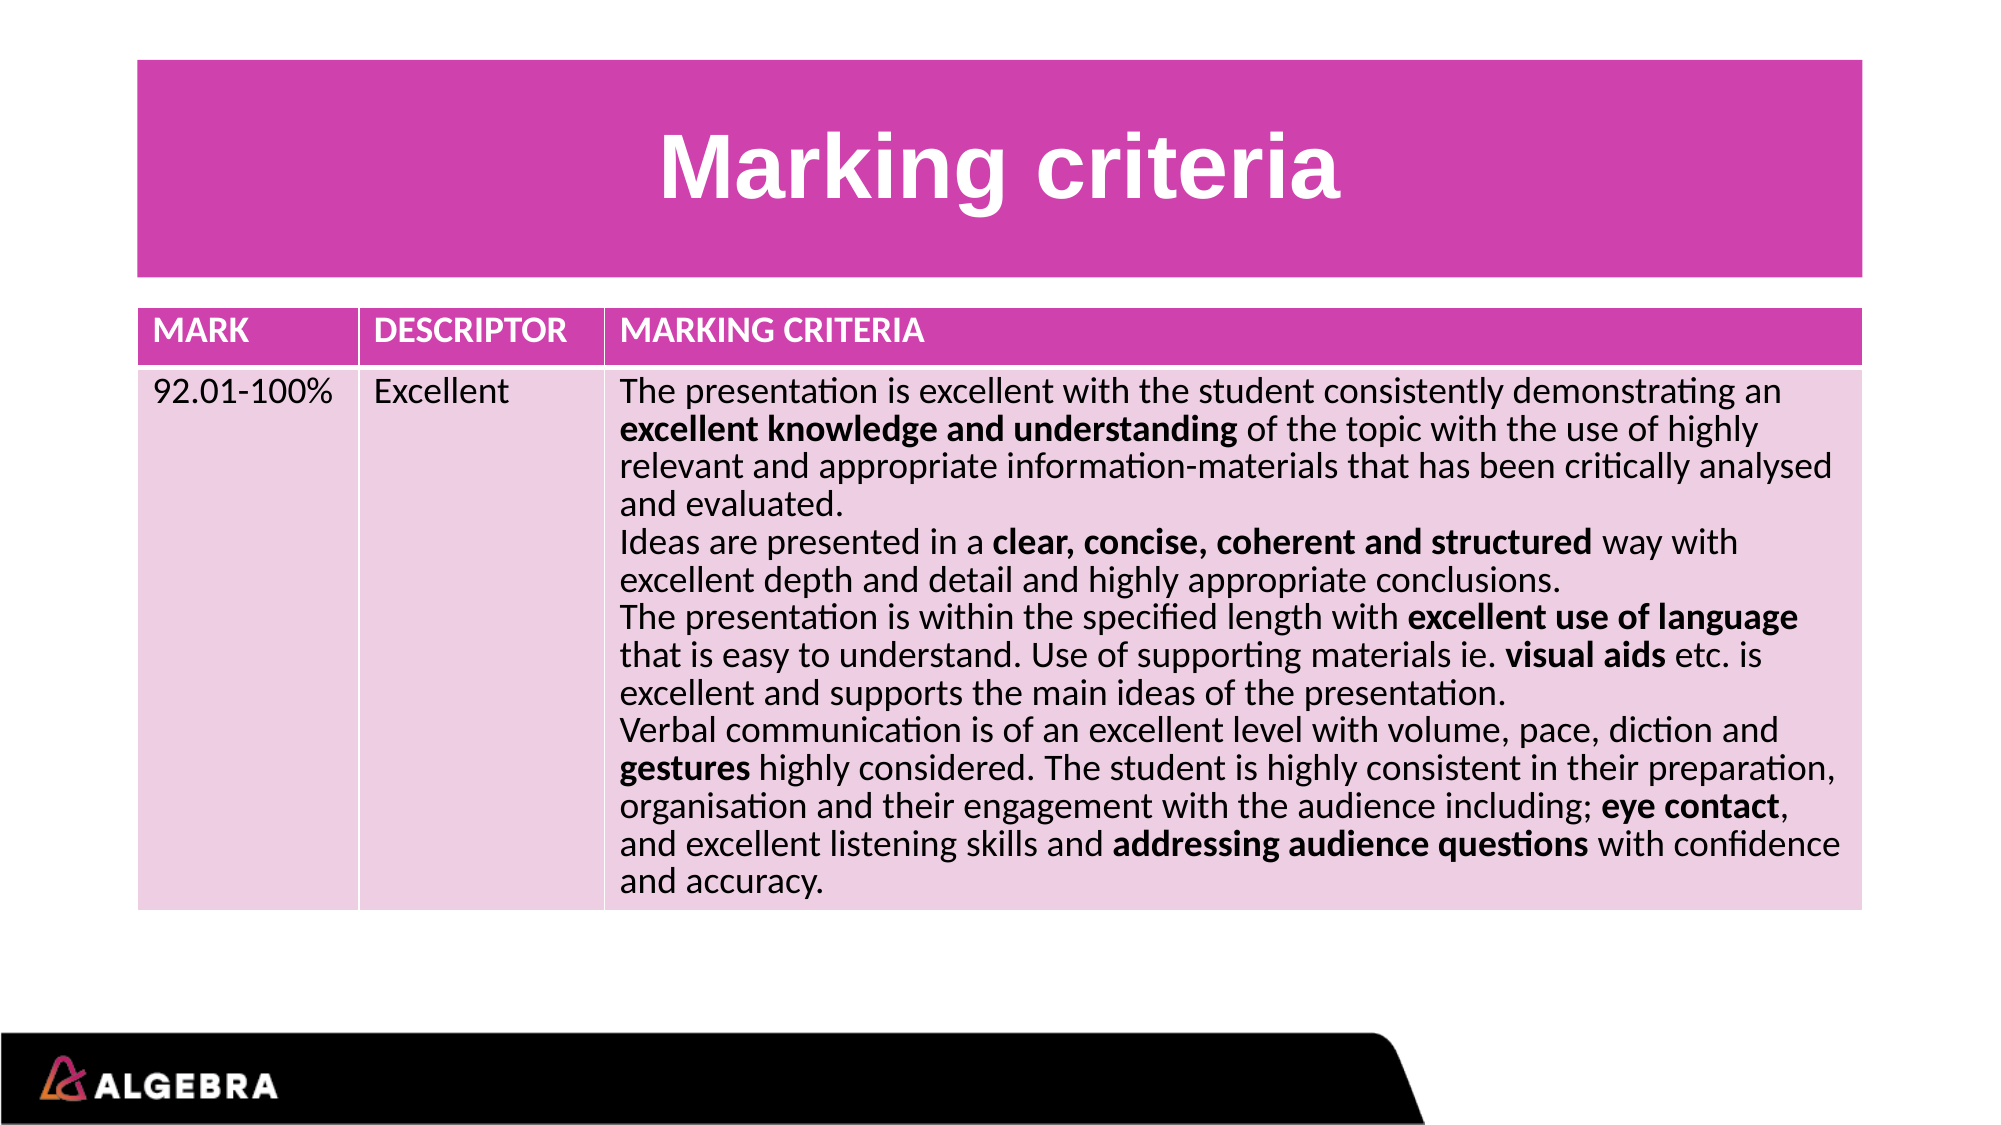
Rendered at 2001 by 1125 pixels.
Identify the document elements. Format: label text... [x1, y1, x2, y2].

table_cell The presentation is excellent with the student consistently demonstrating an excellent knowledge and understanding of the topic with the use of highly relevant and appropriate information-materials that has been critically analysed and evaluated. Ideas are presented in a clear, concise, coherent and structured way with excellent depth and detail and highly appropriate conclusions. The presentation is within the specified length with excellent use of language that is easy to understand. Use of supporting materials ie. visual aids etc. is excellent and supports the main ideas of the presentation. Verbal communication is of an excellent level with volume, pace, diction and gestures highly considered. The student is highly consistent in their preparation, organisation and their engagement with the audience including; eye contact, and excellent listening skills and addressing audience questions with confidence and accuracy. [605, 370, 1862, 910]
picture [0, 1032, 1425, 1125]
title Marking criteria [137, 59, 1863, 278]
table_header DESCRIPTOR [360, 308, 604, 365]
table_cell 92.01-100% [138, 370, 358, 910]
table_cell Excellent [360, 370, 604, 910]
table_header MARK [138, 308, 358, 365]
table_header MARKING CRITERIA [605, 308, 1862, 365]
